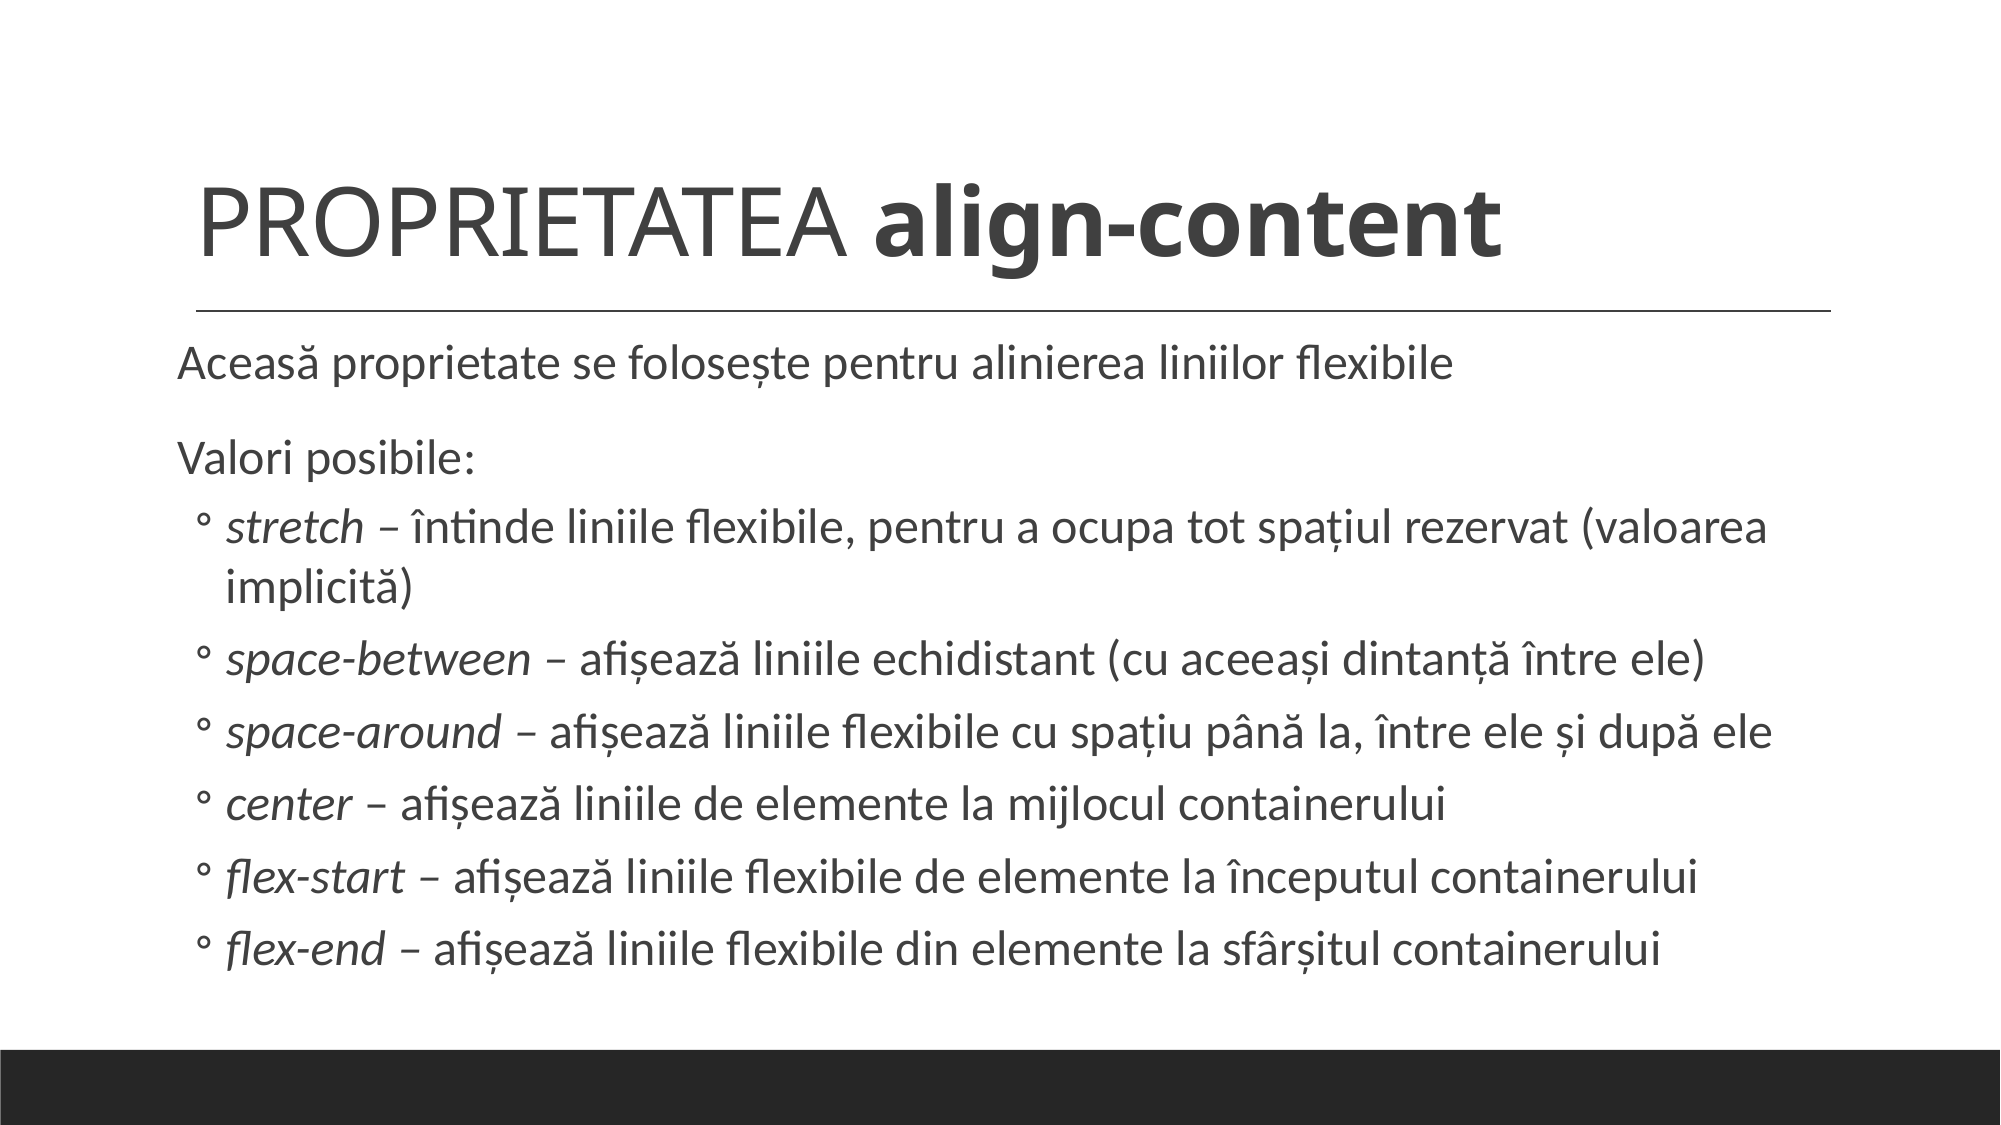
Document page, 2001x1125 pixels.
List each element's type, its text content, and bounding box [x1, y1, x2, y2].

title PROPRIETATEA align-content [180, 47, 1830, 285]
list Aceasă proprietate se folosește pentru alinierea liniilor flexibile Valori posibile: stretch – întinde liniile flexibile, pentru a ocupa tot spațiul rezervat (valoarea implicită) space-between – afișează liniile echidistant (cu aceeași dintanță între ele) space-around – afișează liniile flexibile cu spațiu până la, între ele și după ele center – afișează liniile de elemente la mijlocul containerului flex-start – afișează liniile flexibile de elemente la începutul containerului flex-end – afișează liniile flexibile din elemente la sfârșitul containerului [162, 316, 1863, 1031]
